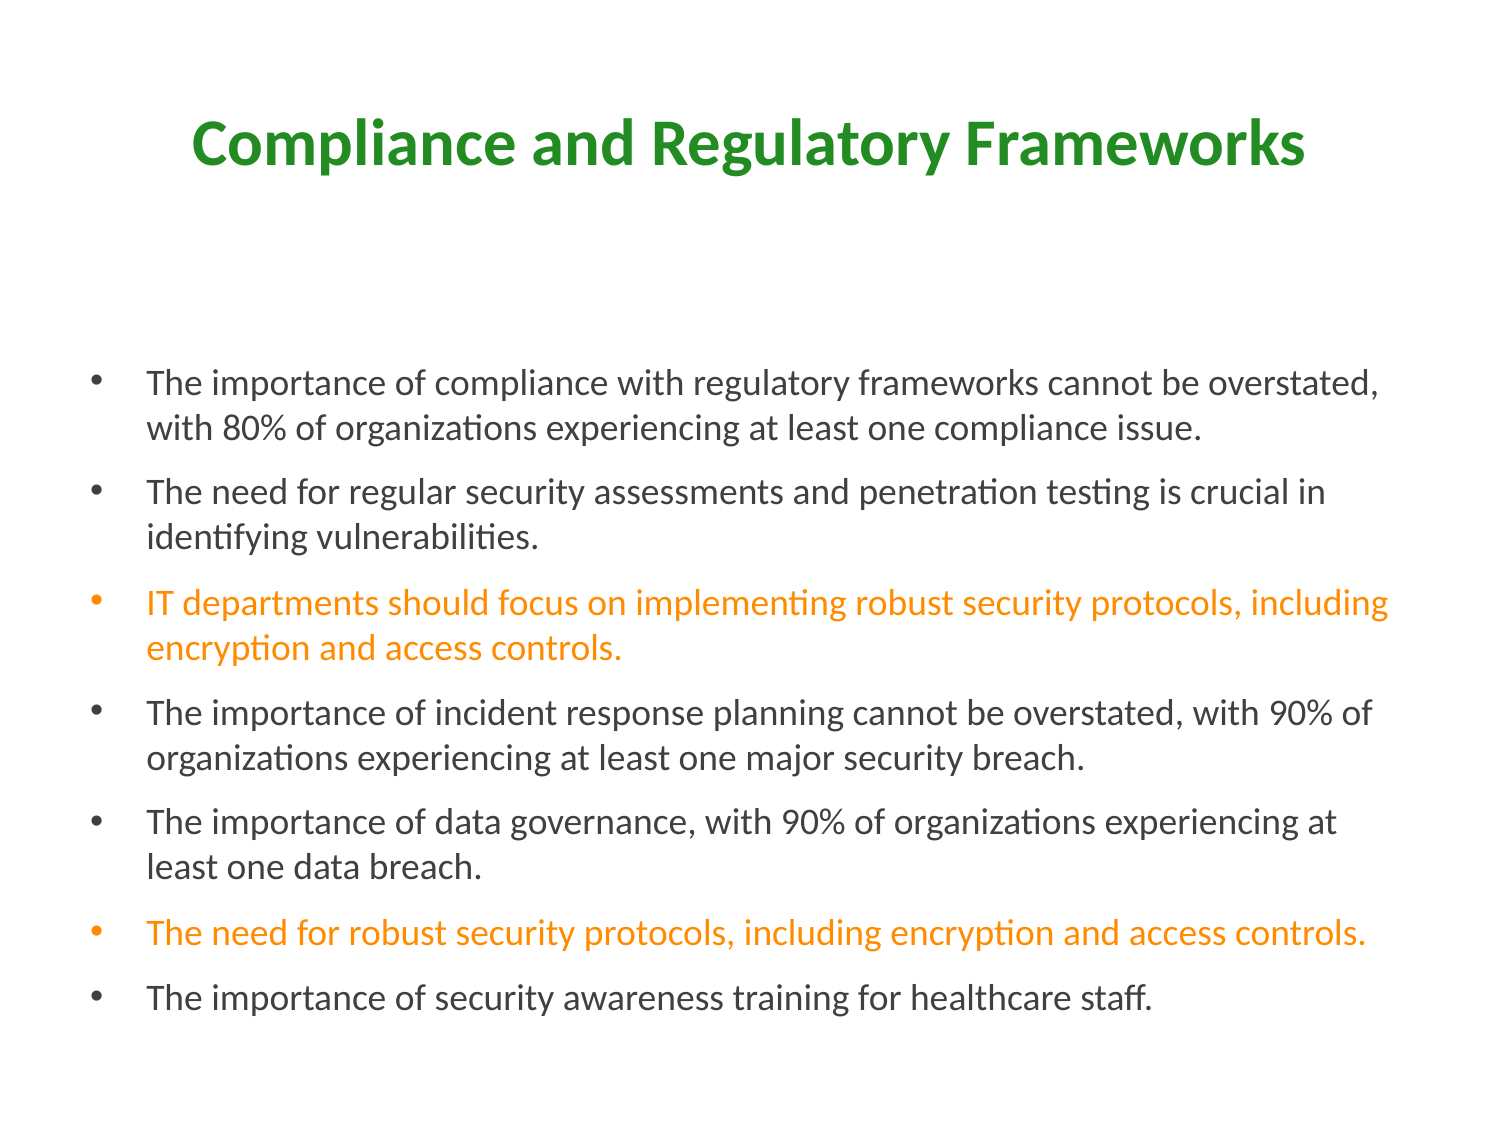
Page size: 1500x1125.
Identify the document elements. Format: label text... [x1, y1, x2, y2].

list The importance of compliance with regulatory frameworks cannot be overstated, with 80% of organizations experiencing at least one compliance issue. The need for regular security assessments and penetration testing is crucial in identifying vulnerabilities. IT departments should focus on implementing robust security protocols, including encryption and access controls. The importance of incident response planning cannot be overstated, with 90% of organizations experiencing at least one major security breach. The importance of data governance, with 90% of organizations experiencing at least one data breach. The need for robust security protocols, including encryption and access controls. The importance of security awareness training for healthcare staff. [75, 262, 1425, 1005]
title Compliance and Regulatory Frameworks [75, 45, 1425, 233]
